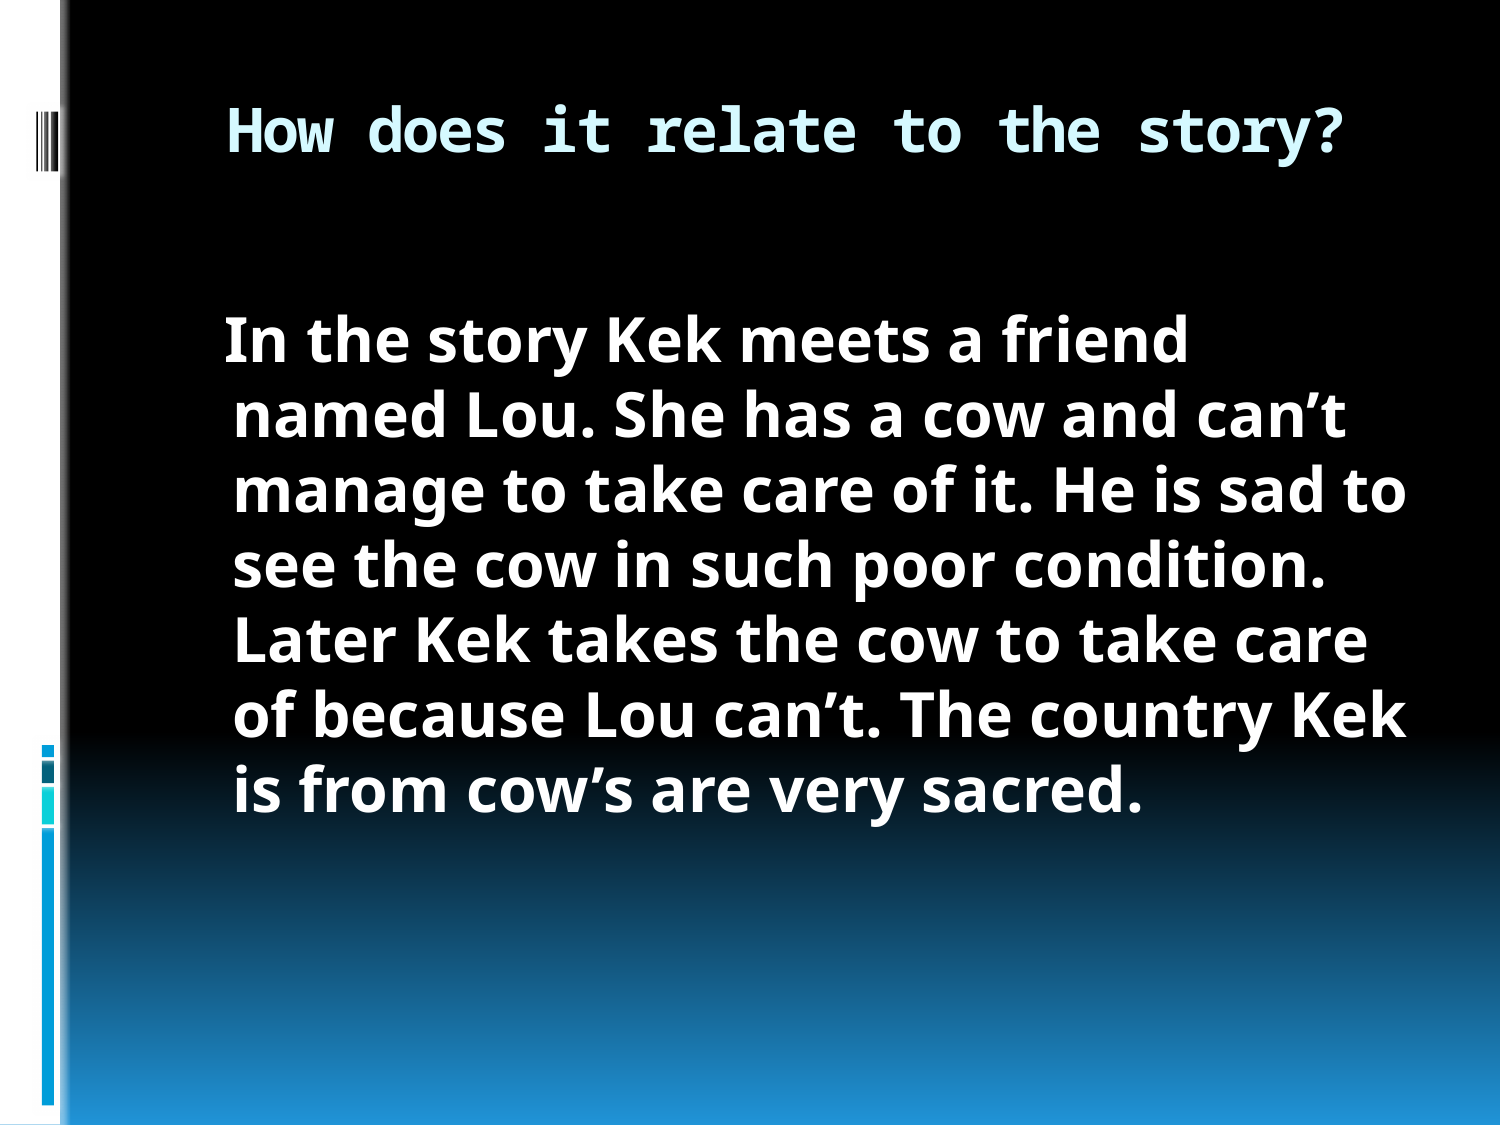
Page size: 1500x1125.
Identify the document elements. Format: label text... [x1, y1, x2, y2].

list In the story Kek meets a friend named Lou. She has a cow and can’t manage to take care of it. He is sad to see the cow in such poor condition. Later Kek takes the cow to take care of because Lou can’t. The country Kek is from cow’s are very sacred. [150, 292, 1425, 1043]
title How does it relate to the story? [150, 83, 1425, 234]
